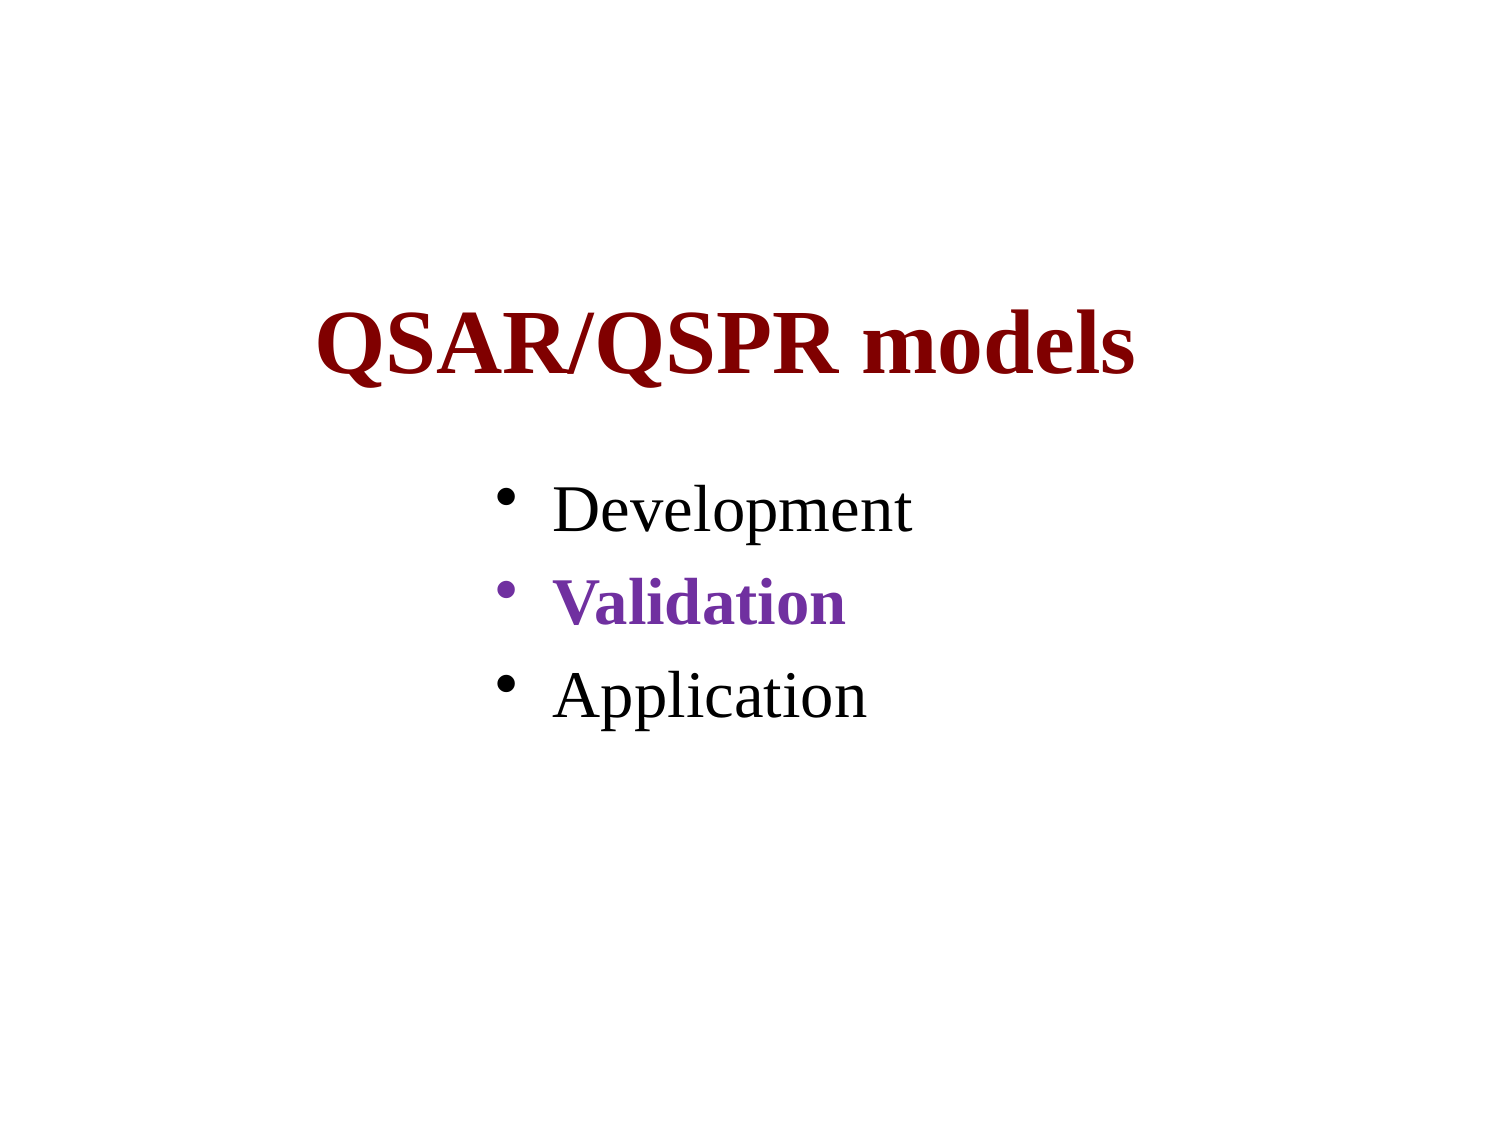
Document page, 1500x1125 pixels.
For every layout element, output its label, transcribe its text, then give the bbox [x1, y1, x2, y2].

subtitle Development Validation Application [480, 457, 1161, 895]
title QSAR/QSPR models [88, 243, 1364, 431]
